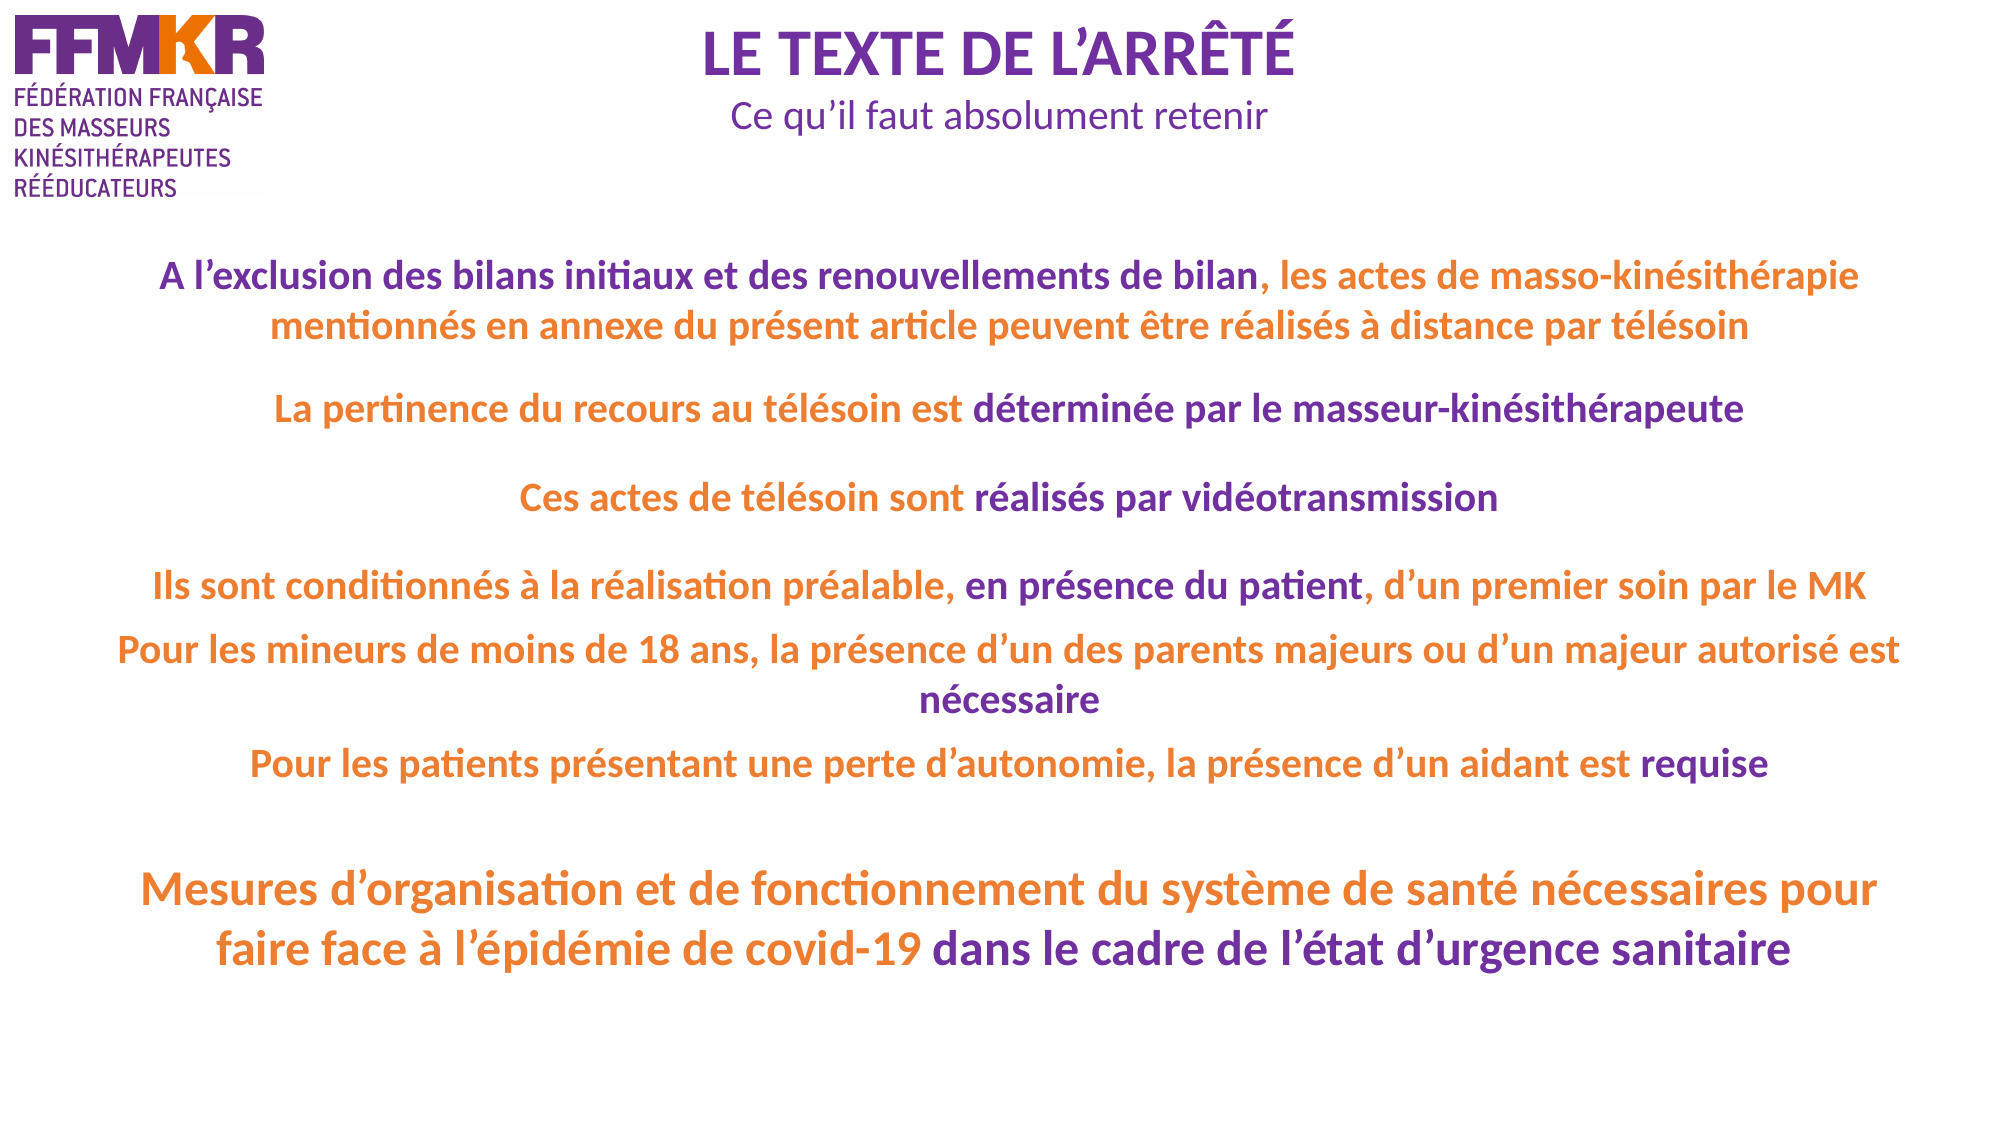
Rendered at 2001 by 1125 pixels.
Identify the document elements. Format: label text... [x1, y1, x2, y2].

text_box Ils sont conditionnés à la réalisation préalable, en présence du patient, d’un premier soin par le MK [69, 537, 1950, 627]
text_box Pour les mineurs de moins de 18 ans, la présence d’un des parents majeurs ou d’un majeur autorisé est nécessaire [69, 626, 1950, 716]
text_box Mesures d’organisation et de fonctionnement du système de santé nécessaires pour faire face à l’épidémie de covid-19 dans le cadre de l’état d’urgence sanitaire [69, 807, 1950, 1025]
text_box LE TEXTE DE L’ARRÊTÉ Ce qu’il faut absolument retenir [304, 14, 1696, 133]
text_box Pour les patients présentant une perte d’autonomie, la présence d’un aidant est requise [69, 716, 1950, 807]
picture [15, 15, 264, 197]
text_box Ces actes de télésoin sont réalisés par vidéotransmission [69, 449, 1950, 539]
text_box La pertinence du recours au télésoin est déterminée par le masseur-kinésithérapeute [69, 361, 1950, 450]
text_box A l’exclusion des bilans initiaux et des renouvellements de bilan, les actes de masso-kinésithérapie mentionnés en annexe du présent article peuvent être réalisés à distance par télésoin [69, 231, 1950, 364]
